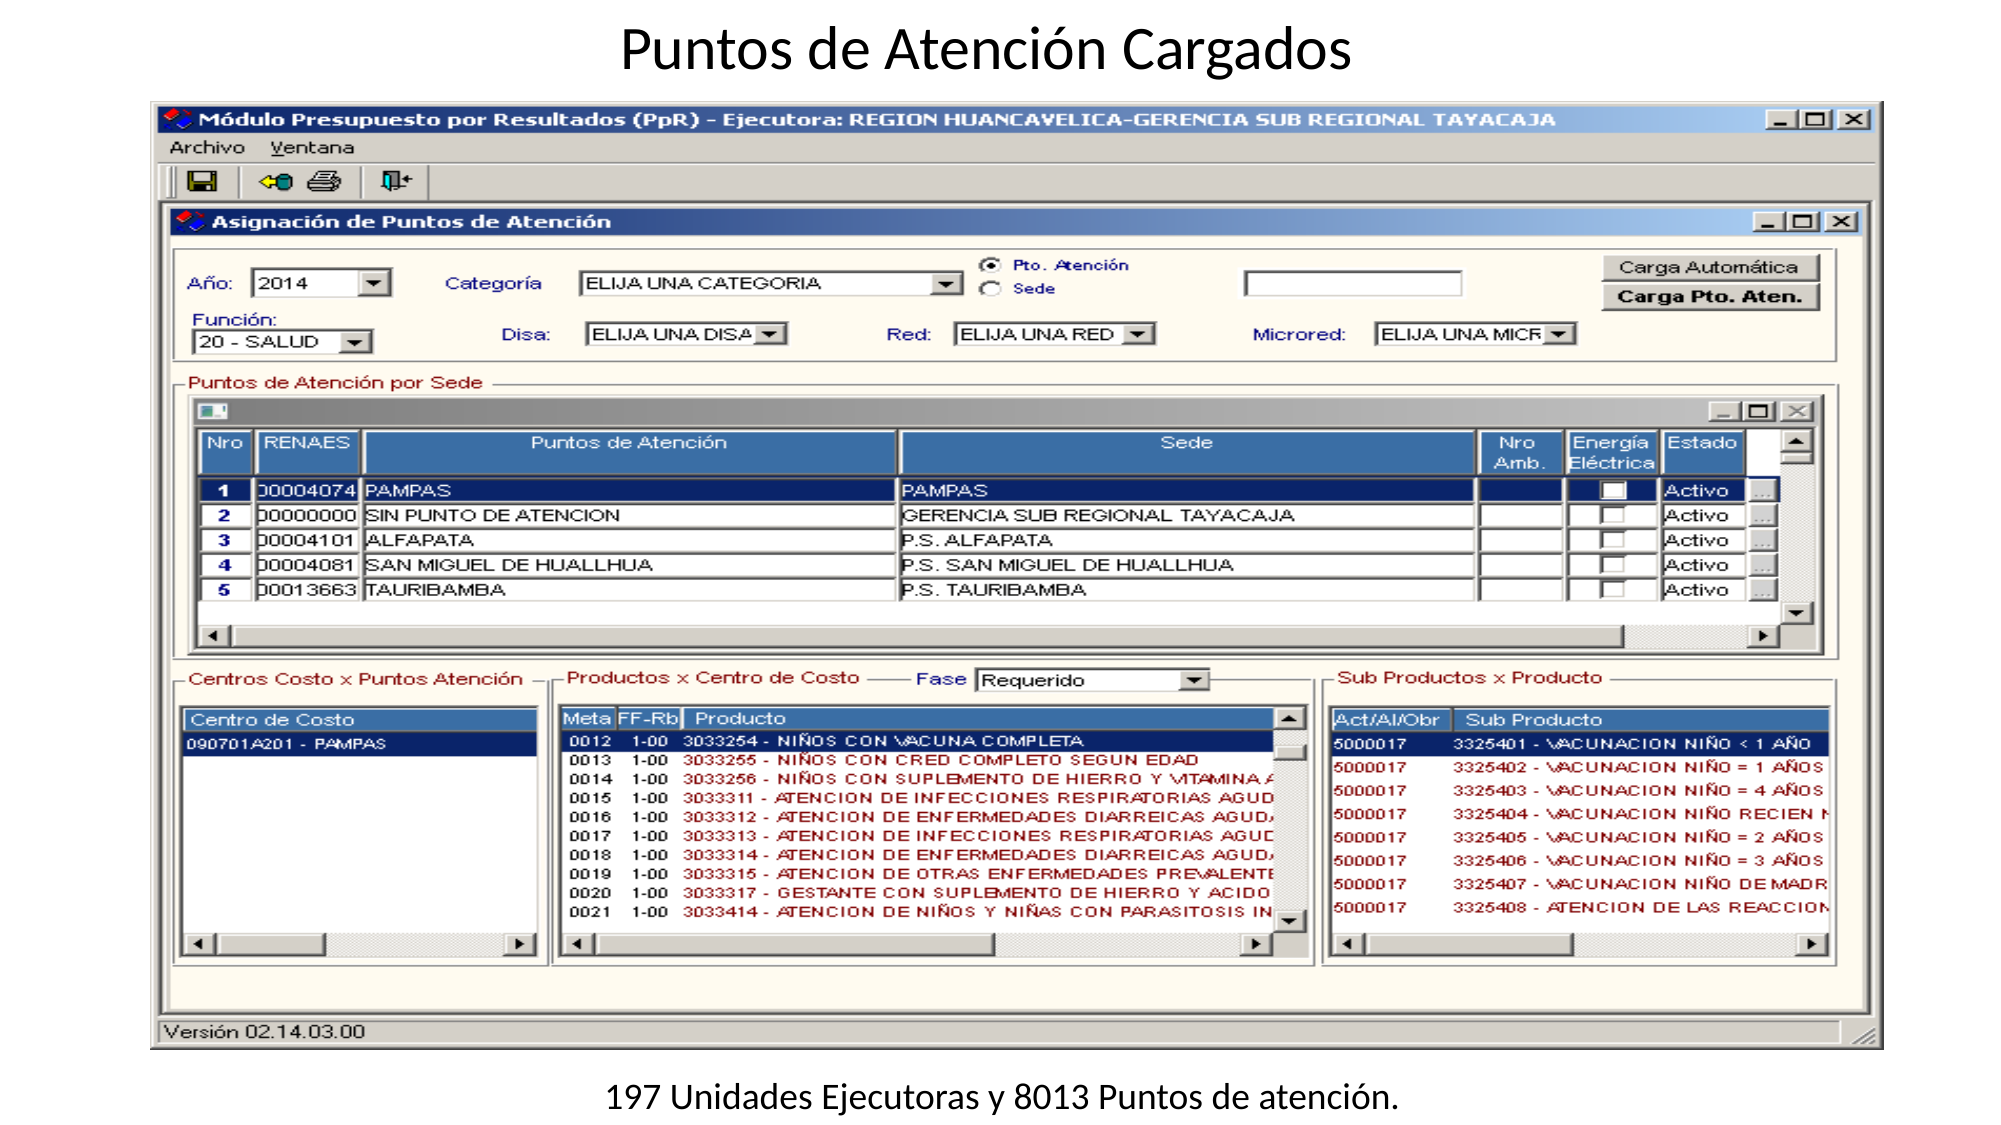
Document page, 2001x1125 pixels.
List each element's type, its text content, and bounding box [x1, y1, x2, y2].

picture [149, 101, 1884, 1051]
text_box 197 Unidades Ejecutoras y 8013 Puntos de atención. [54, 1064, 1950, 1124]
title Puntos de Atención Cargados [86, 0, 1887, 91]
